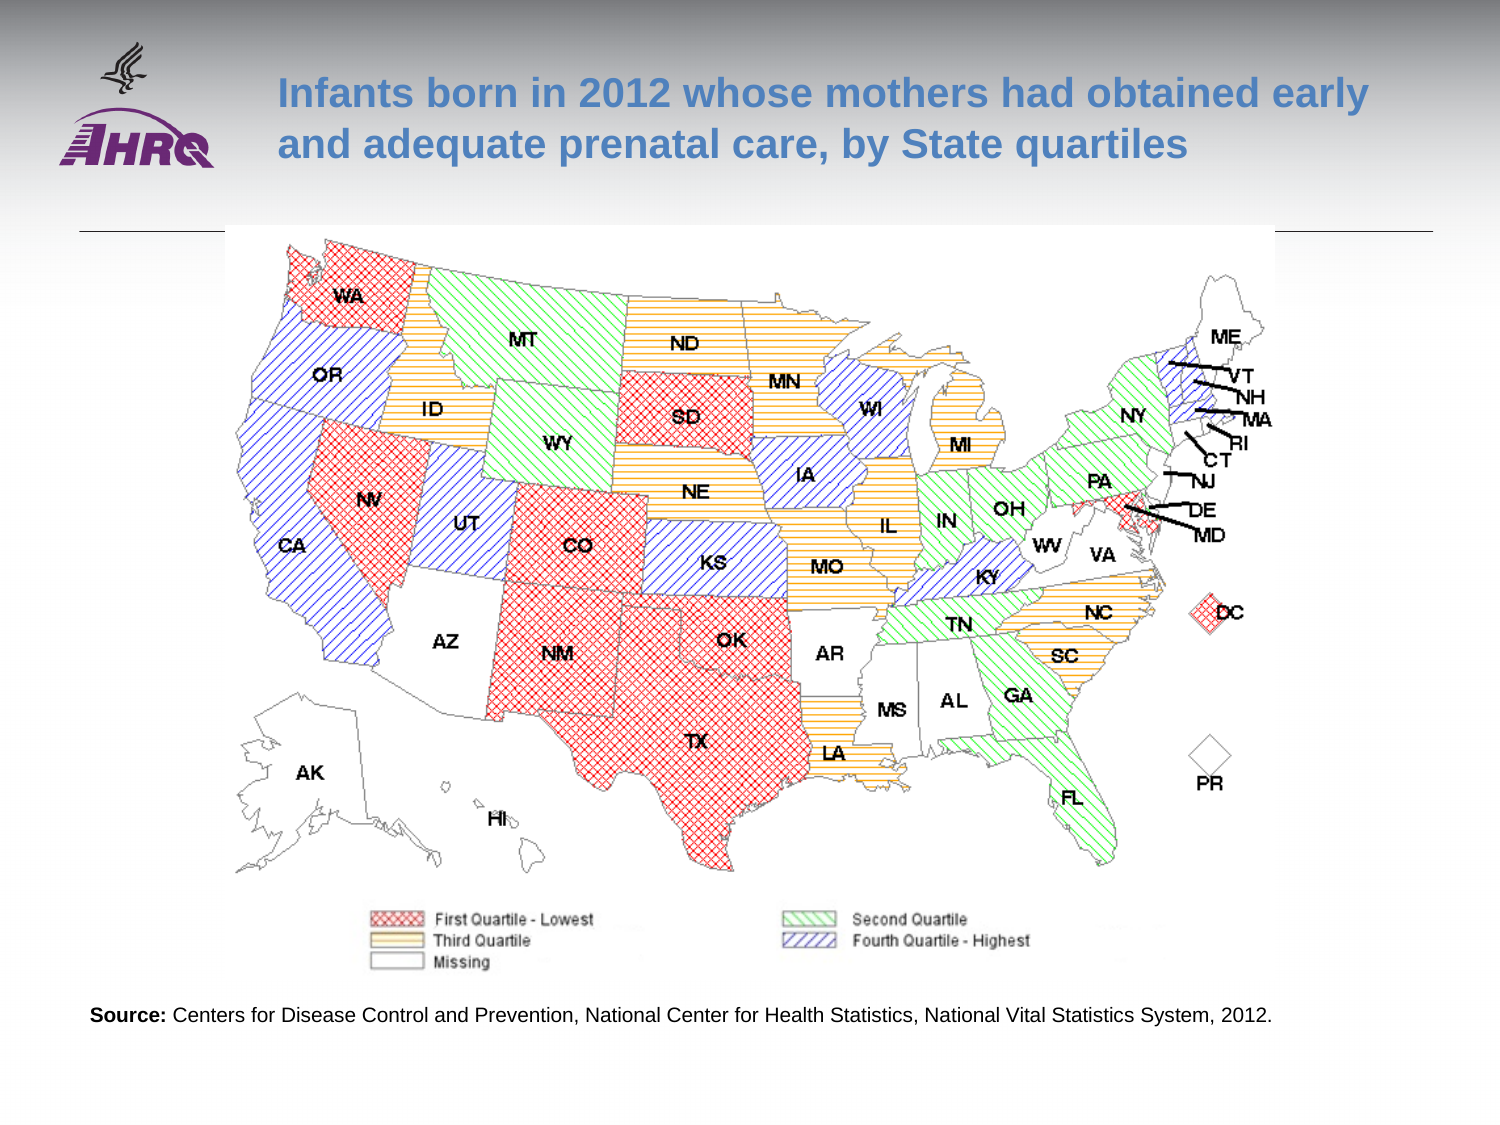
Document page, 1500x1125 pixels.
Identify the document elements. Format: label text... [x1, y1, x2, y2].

picture [0, 0, 1500, 1125]
text_box Source: Centers for Disease Control and Prevention, National Center for Health Statistics, National Vital Statistics System, 2012. [74, 994, 1425, 1034]
title Infants born in 2012 whose mothers had obtained early and adequate prenatal care, by State quartiles [262, 45, 1425, 188]
